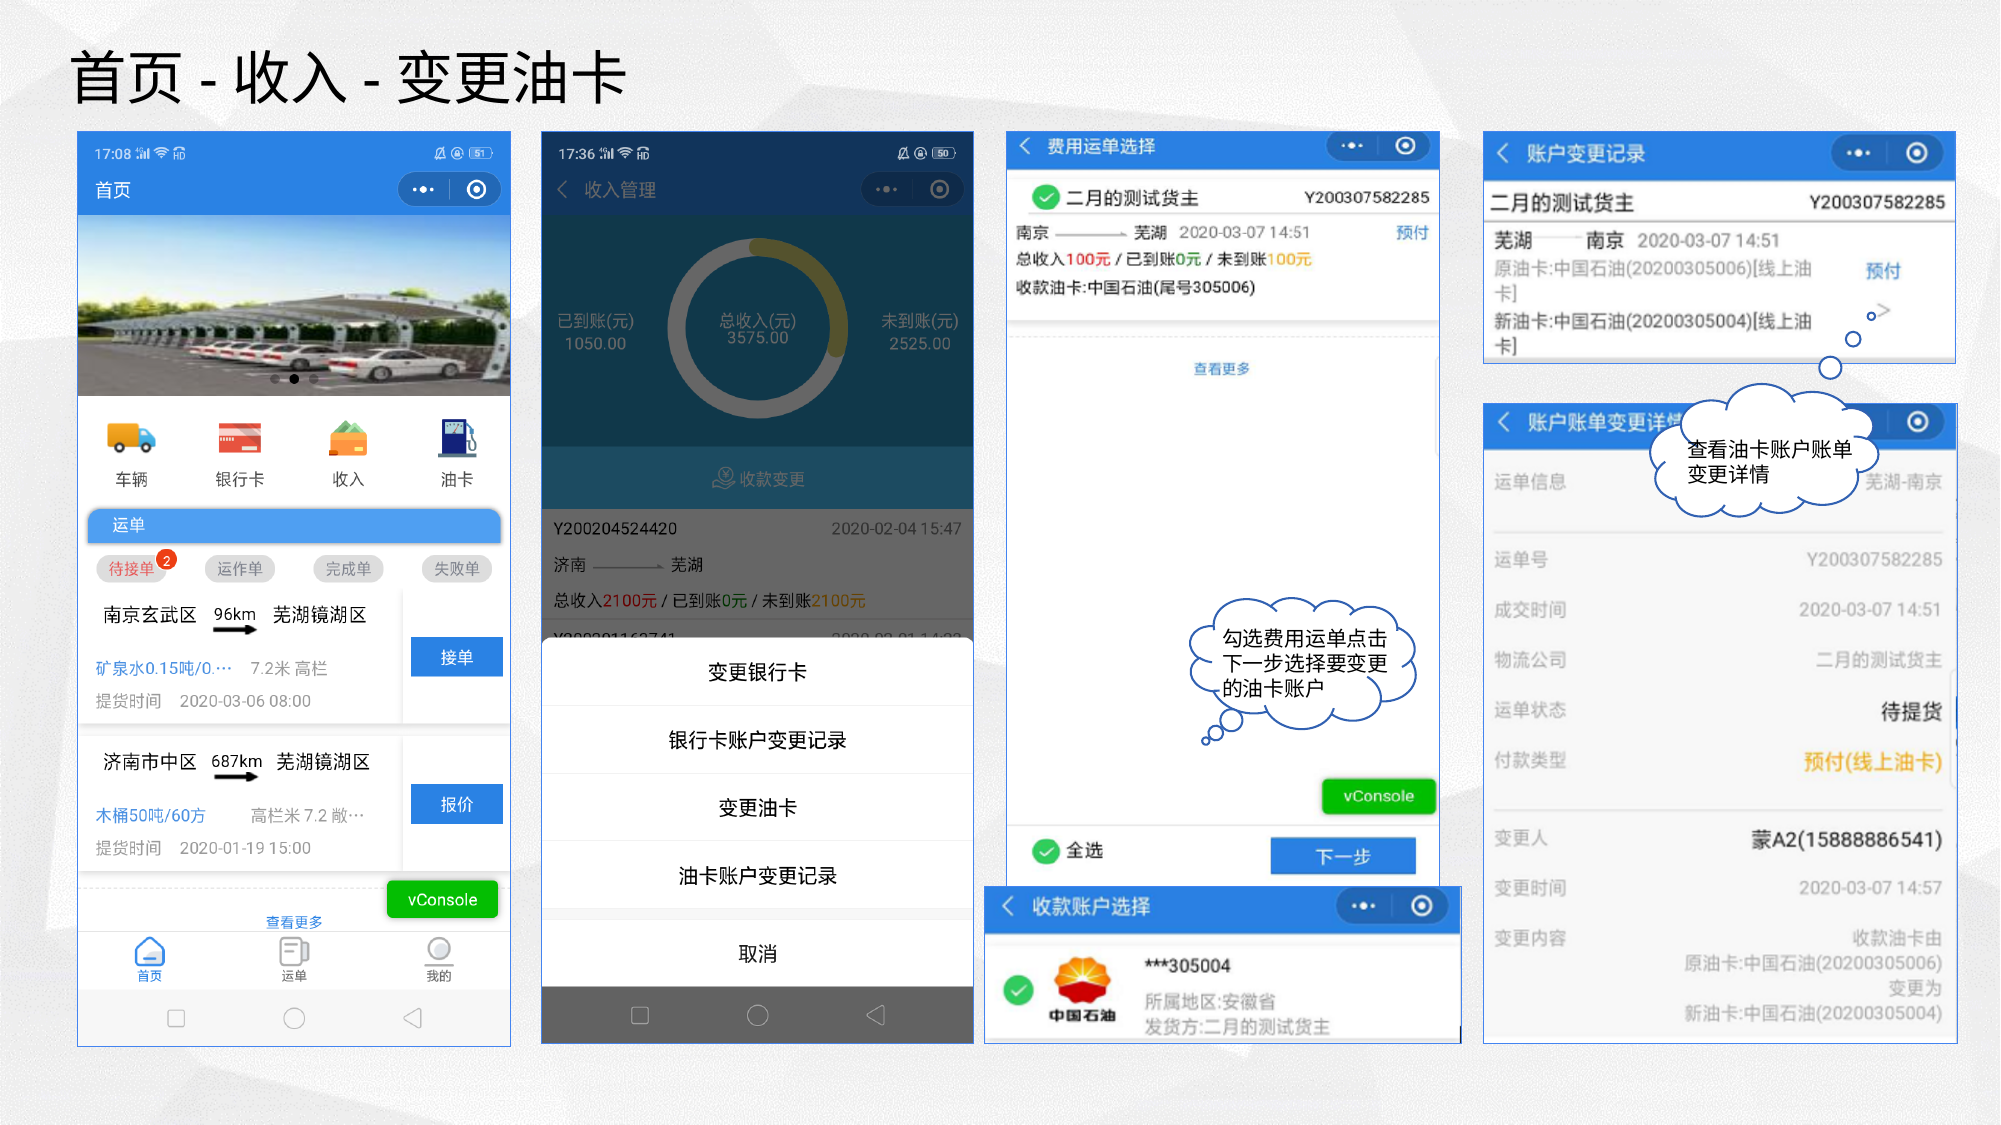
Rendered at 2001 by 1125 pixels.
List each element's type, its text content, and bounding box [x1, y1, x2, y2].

text_box [1818, 364, 1843, 380]
text_box [1695, 382, 1845, 403]
text_box 首页-收入-变更油卡 [53, 41, 754, 108]
picture [0, 0, 2001, 1125]
